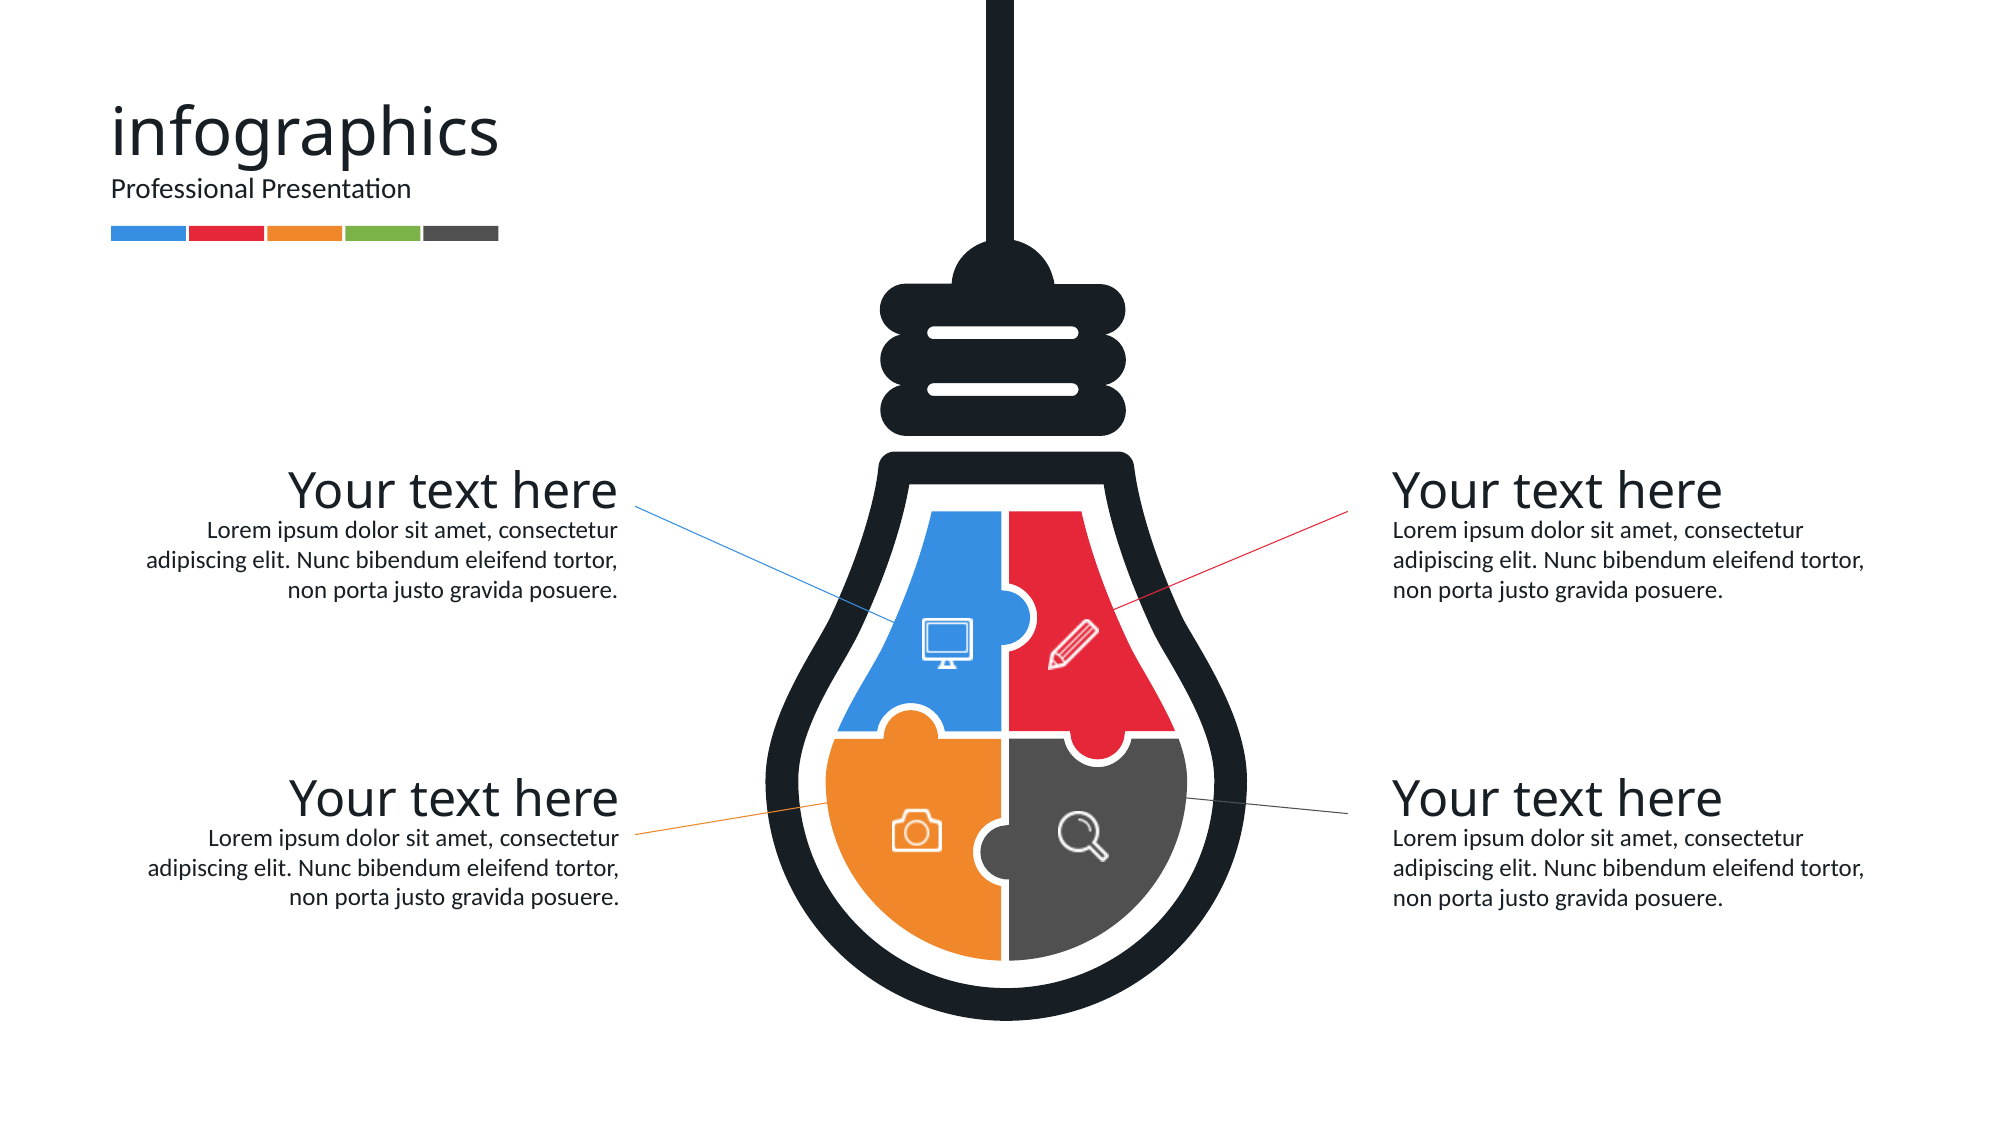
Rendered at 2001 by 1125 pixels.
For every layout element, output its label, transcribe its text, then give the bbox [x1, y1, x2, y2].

picture [891, 806, 943, 857]
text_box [635, 506, 918, 634]
text_box Your text here [1378, 451, 1898, 527]
picture [922, 618, 973, 669]
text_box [96, 81, 1059, 241]
text_box Your text here [116, 758, 636, 834]
picture [1048, 619, 1099, 670]
text_box Your text here [114, 451, 634, 527]
text_box Lorem ipsum dolor sit amet, consectetur adipiscing elit. Nunc bibendum eleifend tortor, non porta justo gravida posuere. [116, 834, 636, 919]
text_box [634, 794, 880, 835]
text_box Lorem ipsum dolor sit amet, consectetur adipiscing elit. Nunc bibendum eleifend tortor, non porta justo gravida posuere. [114, 527, 634, 611]
text_box Lorem ipsum dolor sit amet, consectetur adipiscing elit. Nunc bibendum eleifend tortor, non porta justo gravida posuere. [1378, 527, 1898, 611]
text_box Your text here [1378, 759, 1898, 835]
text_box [1147, 794, 1348, 814]
text_box Lorem ipsum dolor sit amet, consectetur adipiscing elit. Nunc bibendum eleifend tortor, non porta justo gravida posuere. [1378, 835, 1898, 919]
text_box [1107, 511, 1348, 613]
picture [1058, 811, 1109, 862]
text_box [765, 238, 1247, 1021]
